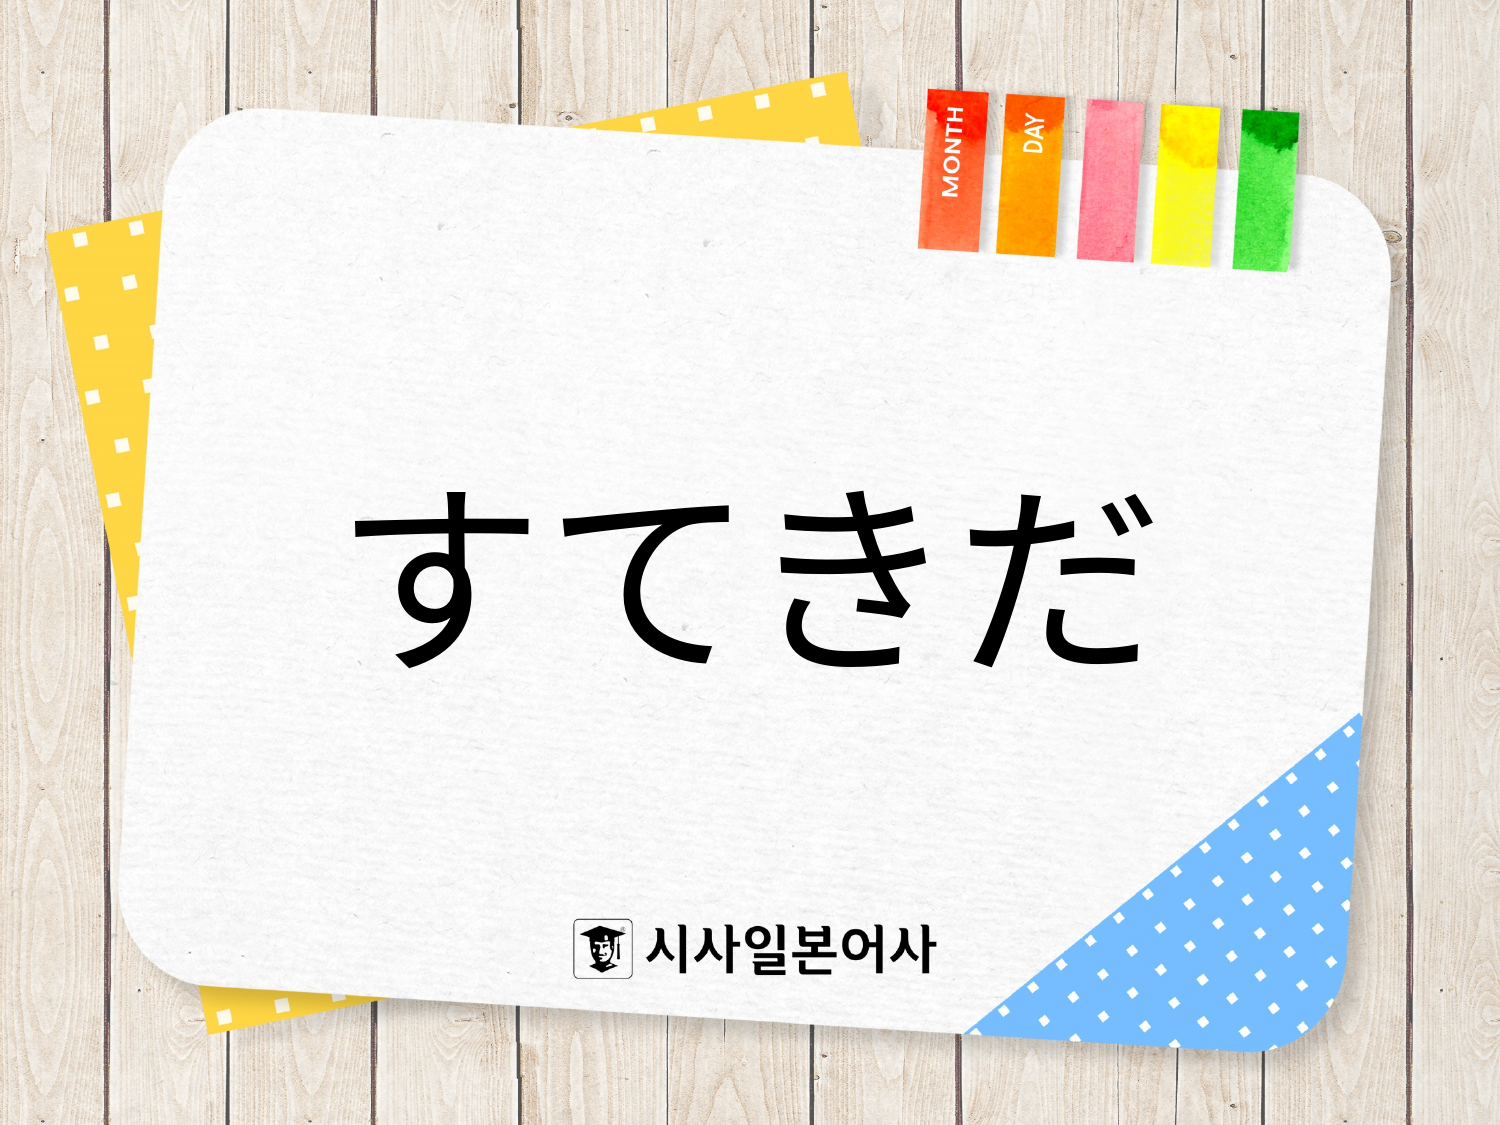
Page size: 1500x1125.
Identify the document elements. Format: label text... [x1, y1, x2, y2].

picture [0, 0, 1500, 1125]
title すてきだ [75, 338, 1425, 811]
